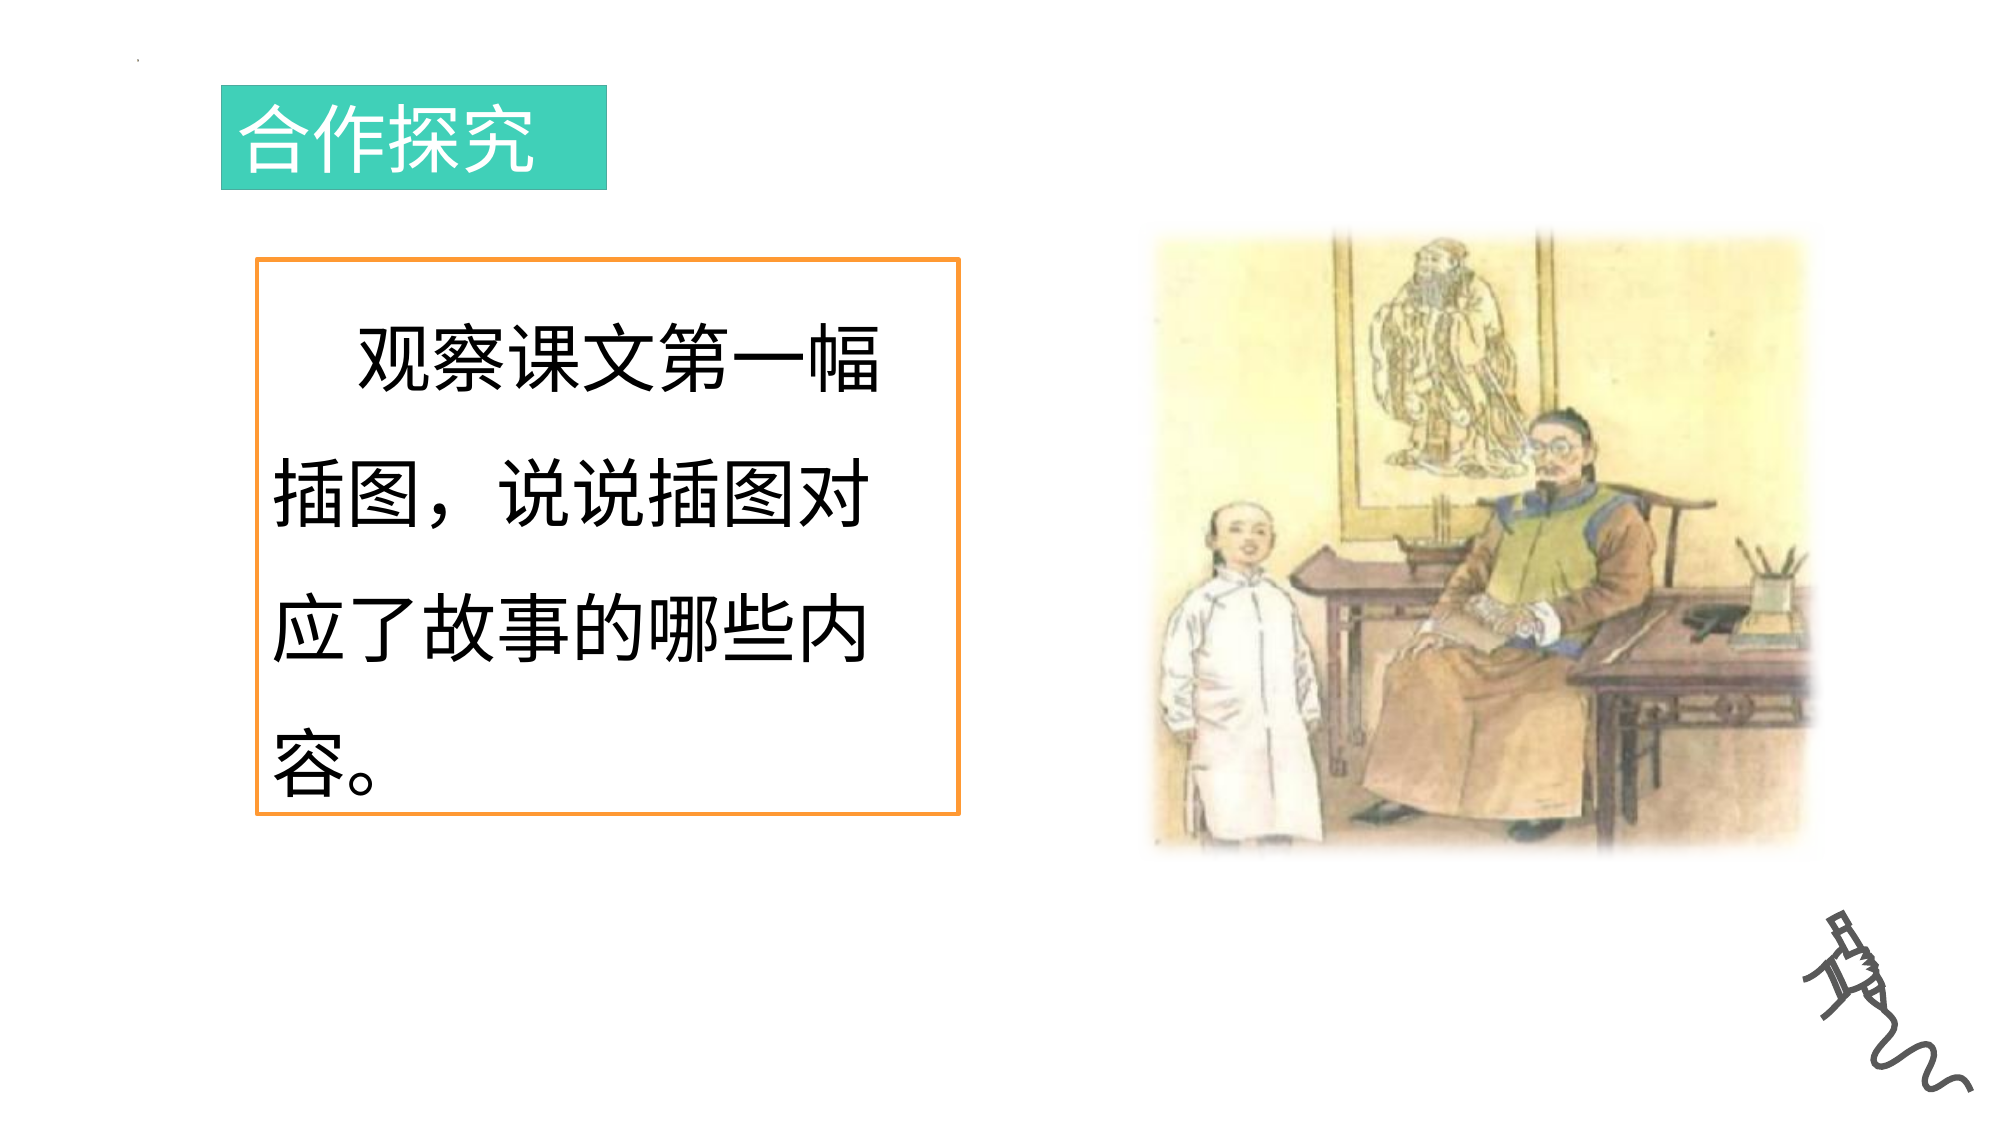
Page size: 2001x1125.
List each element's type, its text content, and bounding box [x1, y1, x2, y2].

text_box 合作探究 [221, 85, 607, 190]
picture [1138, 221, 1826, 862]
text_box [1809, 915, 1950, 1115]
text_box 观察课文第一幅插图，说说插图对应了故事的哪些内容。 [256, 259, 959, 815]
